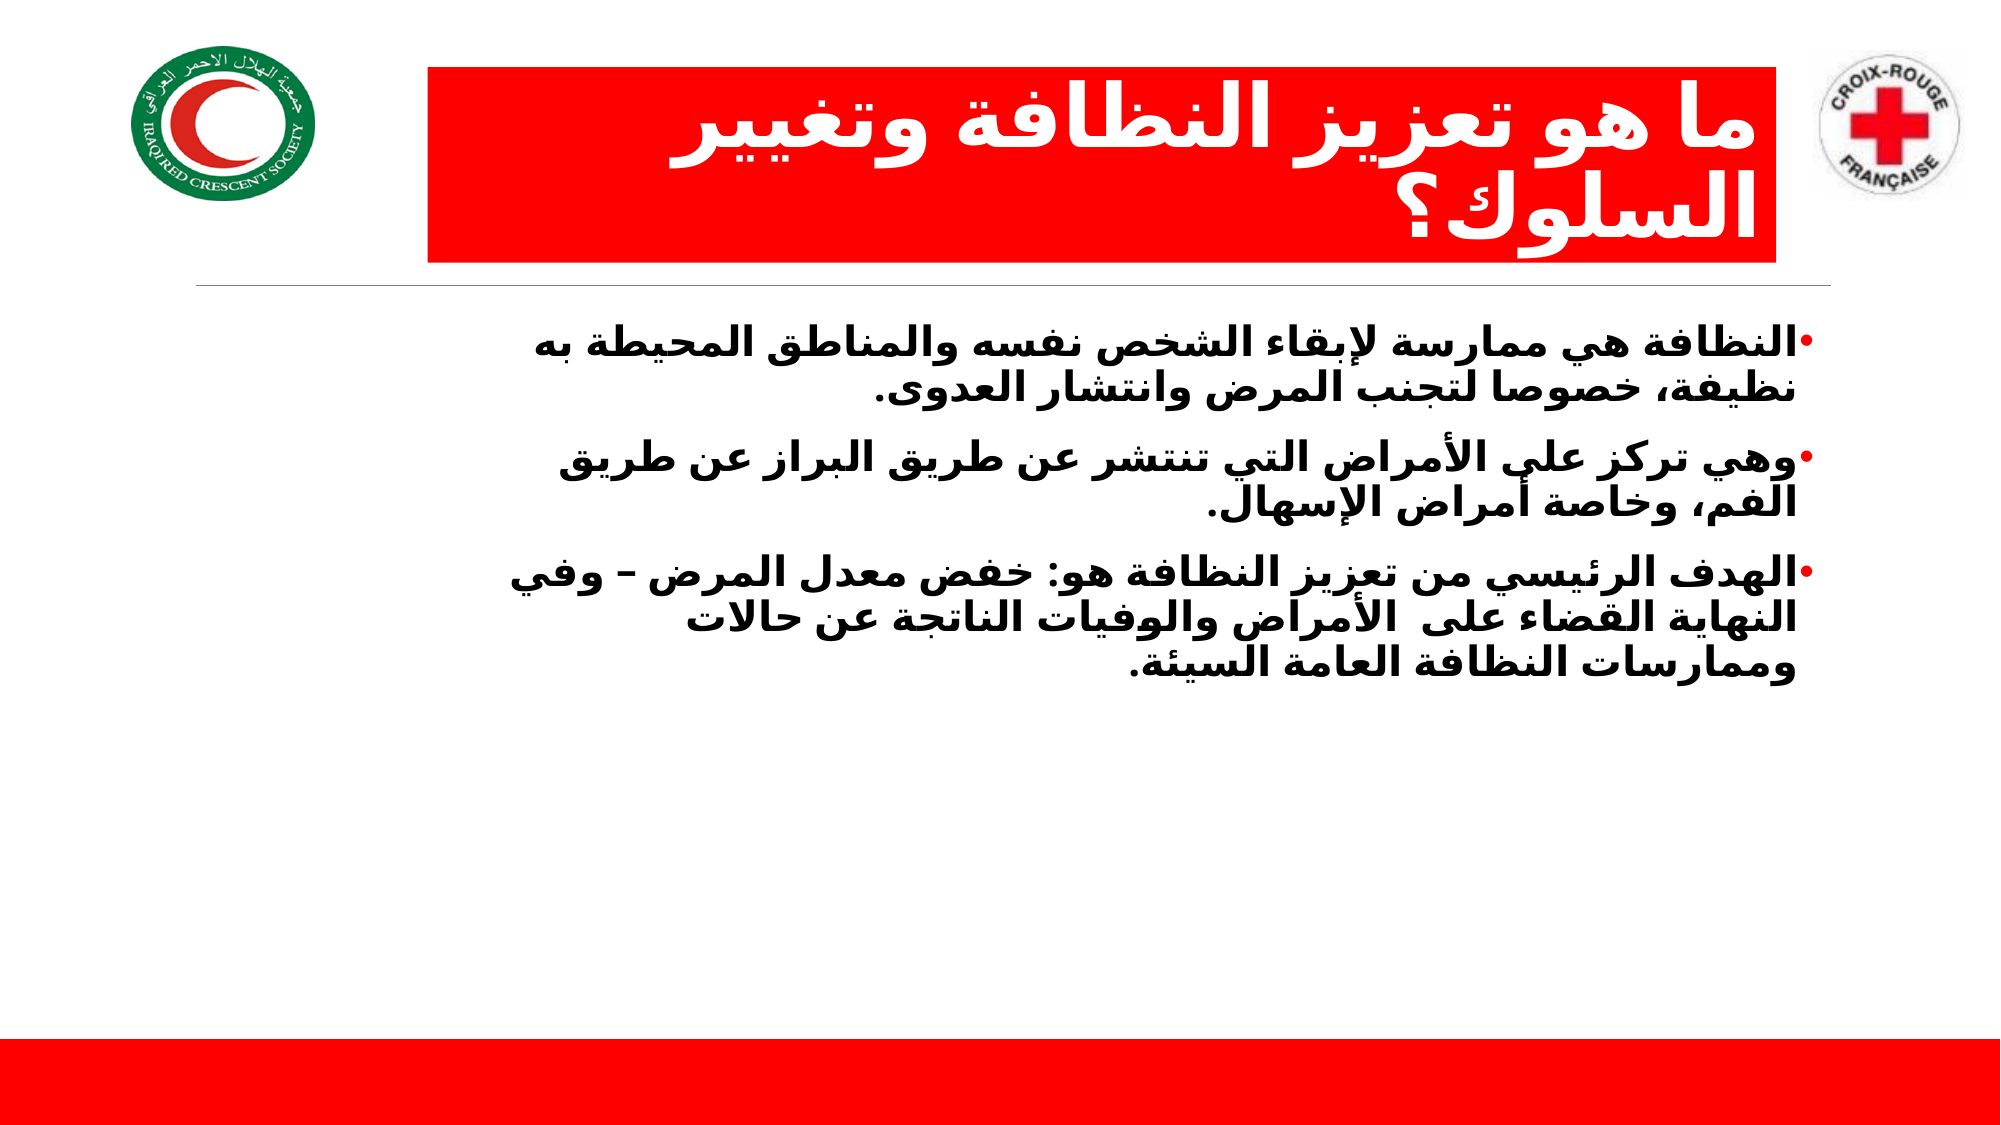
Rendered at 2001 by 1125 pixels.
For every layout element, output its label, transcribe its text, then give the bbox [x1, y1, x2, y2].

picture [131, 46, 316, 202]
picture [1813, 49, 1965, 202]
title ما هو تعزيز النظافة وتغيير السلوك؟ [427, 67, 1777, 263]
text_box النظافة هي ممارسة لإبقاء الشخص نفسه والمناطق المحيطة به نظيفة، خصوصا لتجنب المرض وانتشار العدوى. وهي تركز على الأمراض التي تنتشر عن طريق البراز عن طريق الفم، وخاصة أمراض الإسهال. الهدف الرئيسي من تعزيز النظافة هو: خفض معدل المرض – وفي النهاية القضاء على الأمراض والوفيات الناتجة عن حالات وممارسات النظافة العامة السيئة. [467, 312, 1814, 1020]
